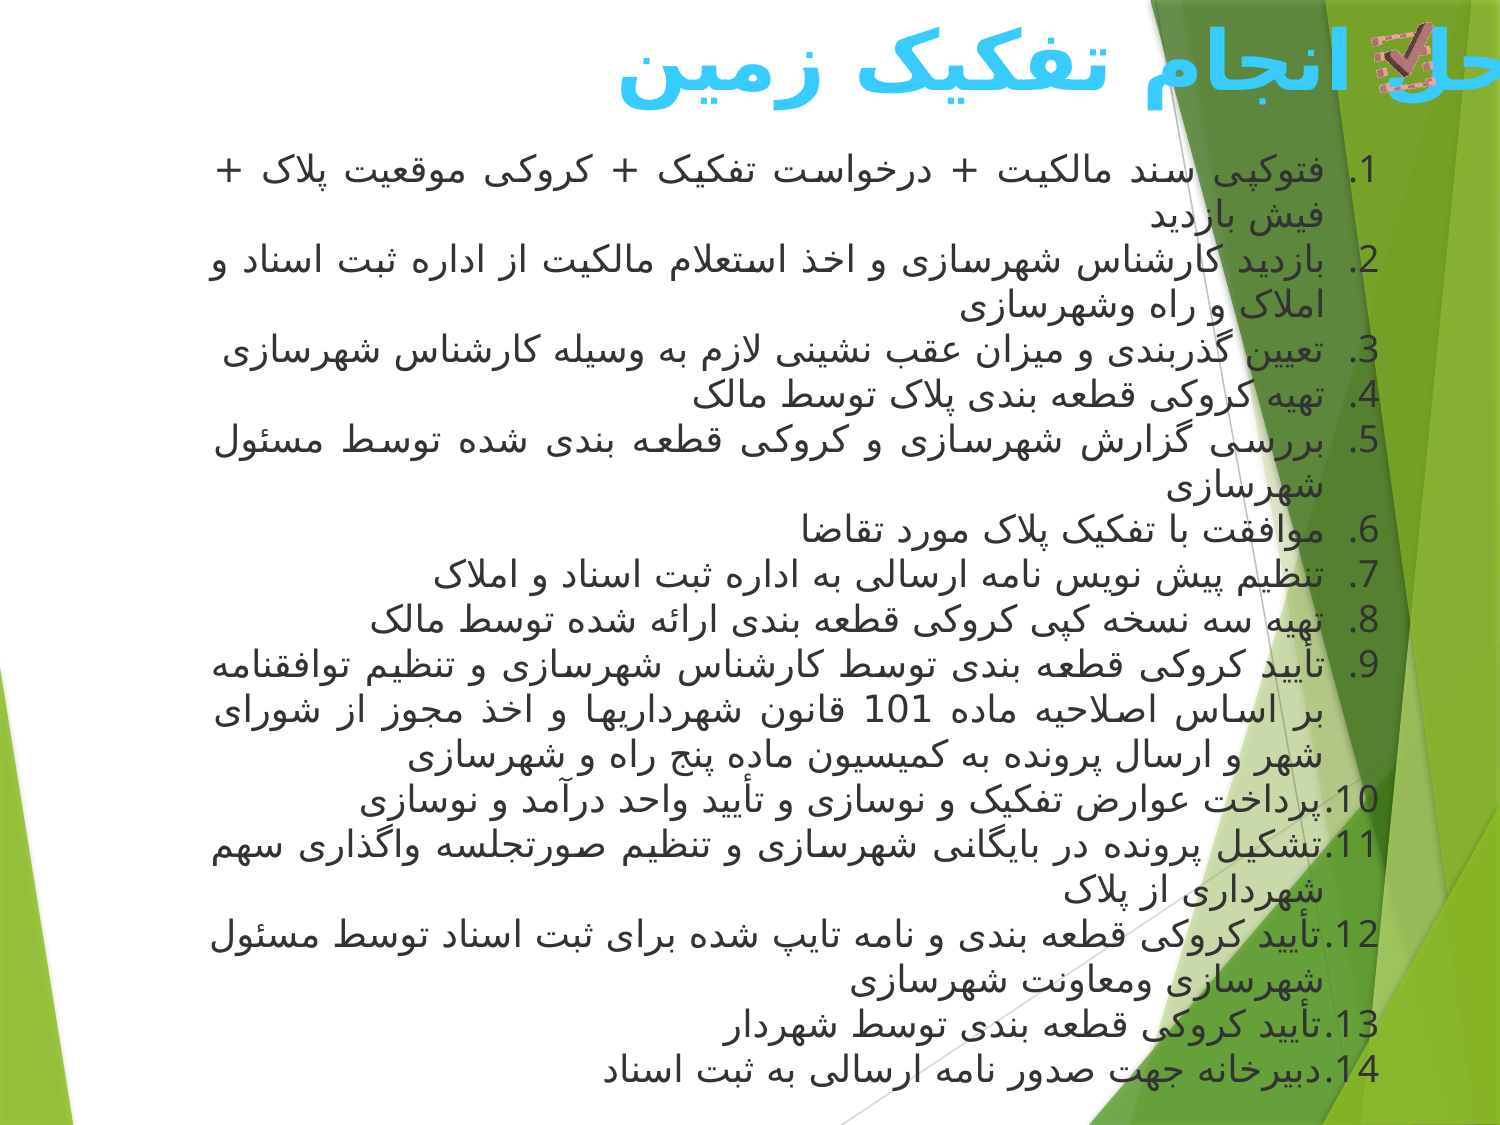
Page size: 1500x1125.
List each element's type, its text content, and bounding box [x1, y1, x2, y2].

text_box فتوکپی سند مالکیت + درخواست تفکیک + کروکی موقعیت پلاک + فیش بازدید بازدید کارشناس شهرسازی و اخذ استعلام مالکیت از اداره ثبت اسناد و املاک و راه وشهرسازی تعیین گذربندی و میزان عقب نشینی لازم به وسیله کارشناس شهرسازی تهیه کروکی قطعه بندی پلاک توسط مالک بررسی گزارش شهرسازی و کروکی قطعه بندی شده توسط مسئول شهرسازی موافقت با تفکیک پلاک مورد تقاضا تنظیم پیش نویس نامه ارسالی به اداره ثبت اسناد و املاک تهیه سه نسخه کپی کروکی قطعه بندی ارائه شده توسط مالک تأیید کروکی قطعه بندی توسط کارشناس شهرسازی و تنظیم توافقنامه بر اساس اصلاحیه ماده 101 قانون شهرداریها و اخذ مجوز از شورای شهر و ارسال پرونده به کمیسیون ماده پنج راه و شهرسازی پرداخت عوارض تفکیک و نوسازی و تأیید واحد درآمد و نوسازی تشکیل پرونده در بایگانی شهرسازی و تنظیم صورتجلسه واگذاری سهم شهرداری از پلاک تأیید کروکی قطعه بندی و نامه تایپ شده برای ثبت اسناد توسط مسئول شهرسازی ومعاونت شهرسازی تأیید کروکی قطعه بندی توسط شهردار دبیرخانه جهت صدور نامه ارسالی به ثبت اسناد [194, 137, 1397, 1098]
text_box مراحل انجام تفکیک زمین [602, 0, 1500, 115]
picture [1368, 20, 1437, 96]
